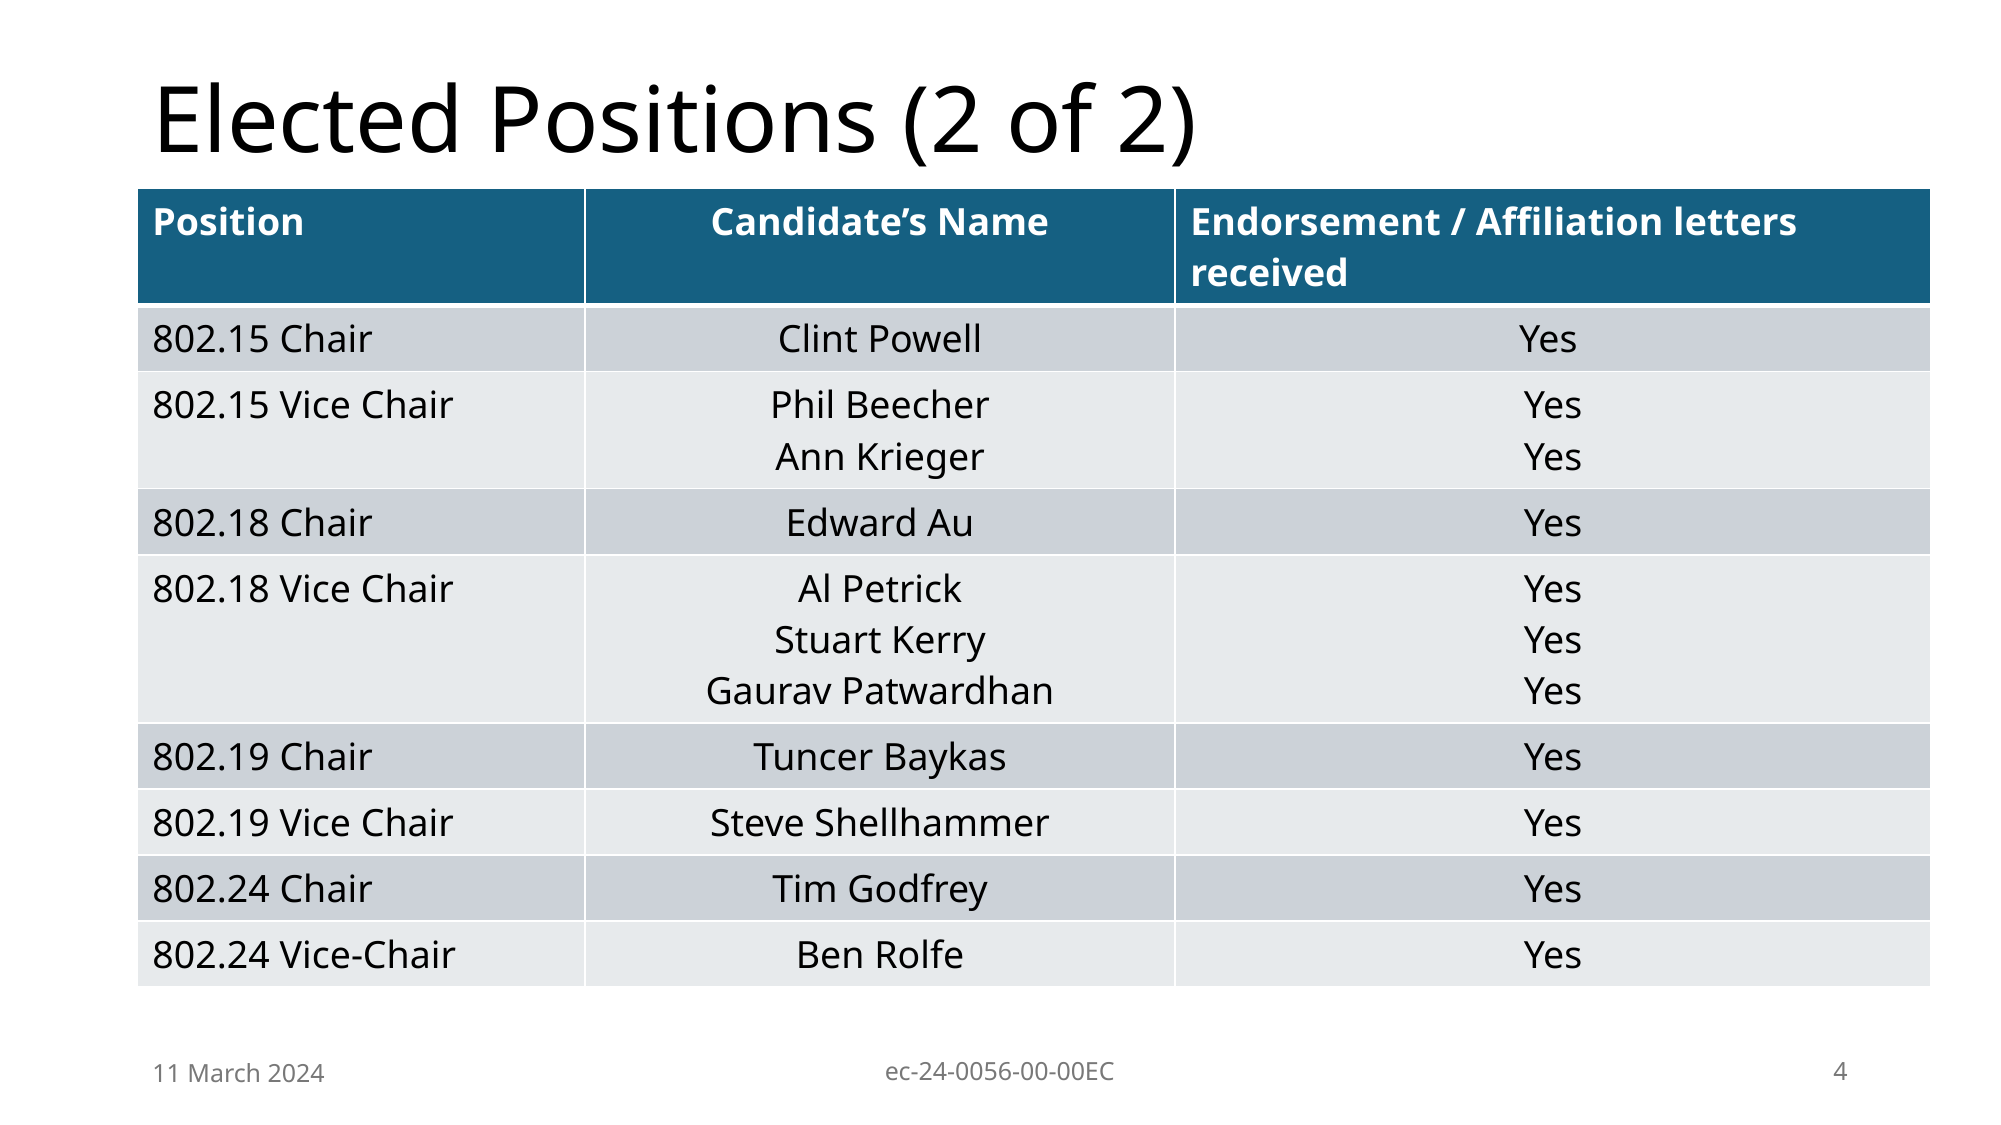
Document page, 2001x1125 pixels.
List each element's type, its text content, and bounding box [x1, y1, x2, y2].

table_cell 802.19 Vice Chair [138, 790, 584, 854]
table_cell 802.24 Vice-Chair [138, 922, 584, 986]
table_cell Yes [1176, 489, 1930, 554]
table_cell 802.15 Vice Chair [138, 372, 584, 488]
title Elected Positions (2 of 2) [137, 59, 1863, 186]
table_cell Al Petrick Stuart Kerry Gaurav Patwardhan [586, 556, 1174, 722]
table_cell 802.19 Chair [138, 724, 584, 788]
table_cell Yes Yes Yes [1176, 556, 1930, 722]
footer ec-24-0056-00-00EC [662, 1042, 1338, 1103]
table_cell Edward Au [586, 489, 1174, 554]
slide_number 4 [1412, 1042, 1863, 1103]
table_cell 802.24 Chair [138, 856, 584, 920]
table_cell Tuncer Baykas [586, 724, 1174, 788]
table_header Endorsement / Affiliation letters received [1176, 189, 1930, 303]
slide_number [137, 1042, 588, 1103]
table_header Position [138, 189, 584, 303]
table_cell Yes Yes [1176, 372, 1930, 488]
table_cell Yes [1176, 724, 1930, 788]
table_cell Steve Shellhammer [586, 790, 1174, 854]
table_cell 802.18 Chair [138, 489, 584, 554]
table_cell 802.18 Vice Chair [138, 556, 584, 722]
table_cell Clint Powell [586, 308, 1174, 371]
table_cell Yes [1176, 308, 1930, 371]
table_cell Yes [1176, 856, 1930, 920]
table_header Candidate’s Name [586, 189, 1174, 303]
table_cell Yes [1176, 922, 1930, 986]
table_cell 802.15 Chair [138, 308, 584, 371]
table_cell Yes [1176, 790, 1930, 854]
table_cell Ben Rolfe [586, 922, 1174, 986]
table_cell Tim Godfrey [586, 856, 1174, 920]
table_cell Phil Beecher Ann Krieger [586, 372, 1174, 488]
